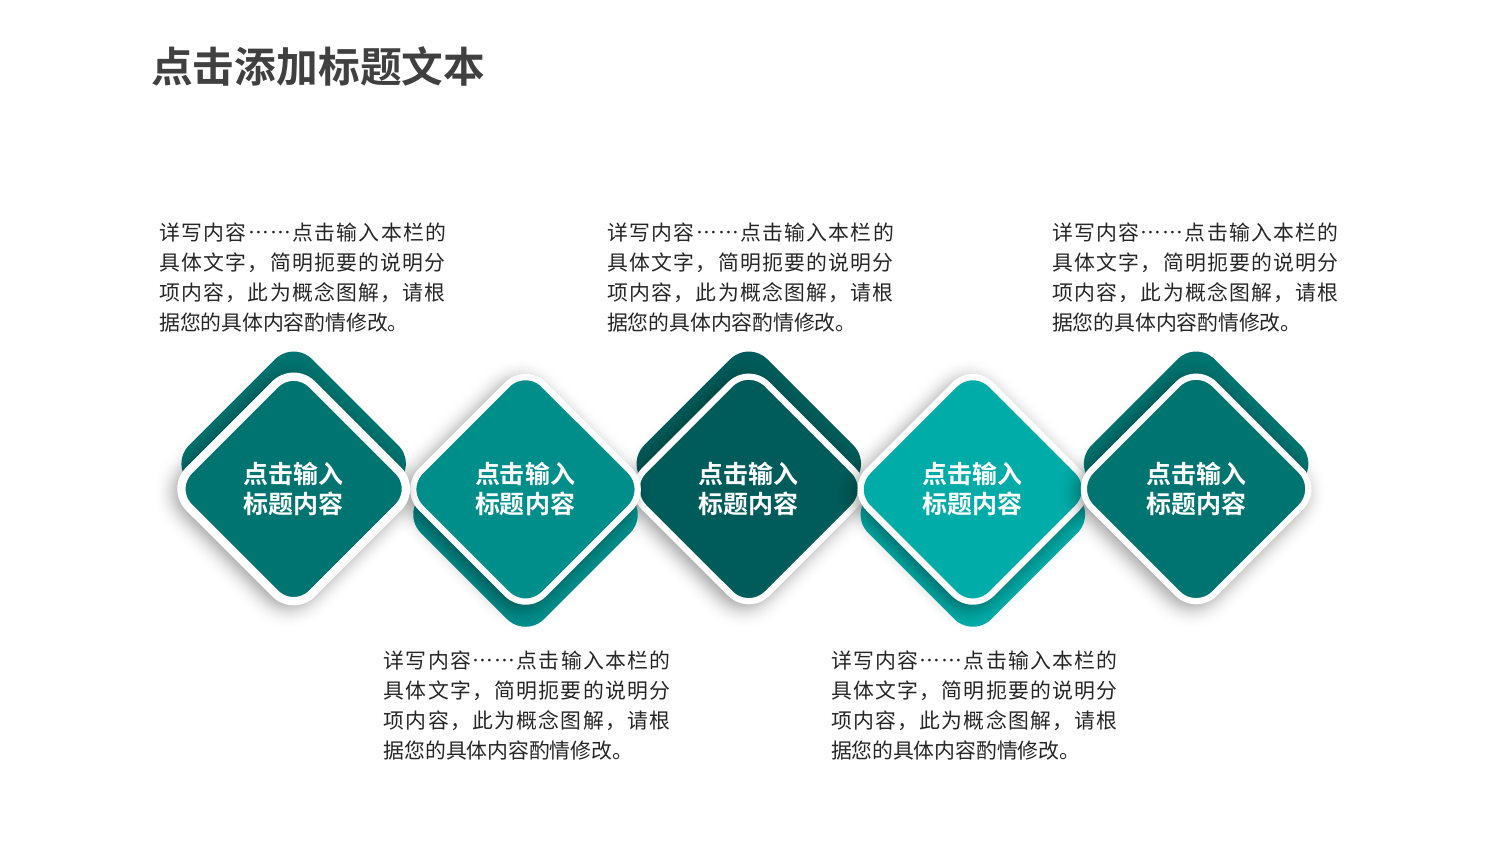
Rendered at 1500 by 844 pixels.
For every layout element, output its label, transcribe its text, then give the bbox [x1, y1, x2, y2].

text_box 详写内容……点击输入本栏的具体文字，简明扼要的说明分项内容，此为概念图解，请根据您的具体内容酌情修改。 [607, 214, 894, 335]
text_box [885, 402, 1060, 602]
text_box 详写内容……点击输入本栏的具体文字，简明扼要的说明分项内容，此为概念图解，请根据您的具体内容酌情修改。 [830, 643, 1118, 764]
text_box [1109, 376, 1284, 576]
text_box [438, 402, 613, 602]
text_box 详写内容……点击输入本栏的具体文字，简明扼要的说明分项内容，此为概念图解，请根据您的具体内容酌情修改。 [159, 214, 446, 335]
text_box 详写内容……点击输入本栏的具体文字，简明扼要的说明分项内容，此为概念图解，请根据您的具体内容酌情修改。 [383, 643, 671, 764]
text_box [661, 376, 836, 576]
text_box 详写内容……点击输入本栏的具体文字，简明扼要的说明分项内容，此为概念图解，请根据您的具体内容酌情修改。 [1052, 214, 1339, 335]
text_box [206, 376, 381, 576]
text_box 点击添加标题文本 [136, 33, 501, 99]
